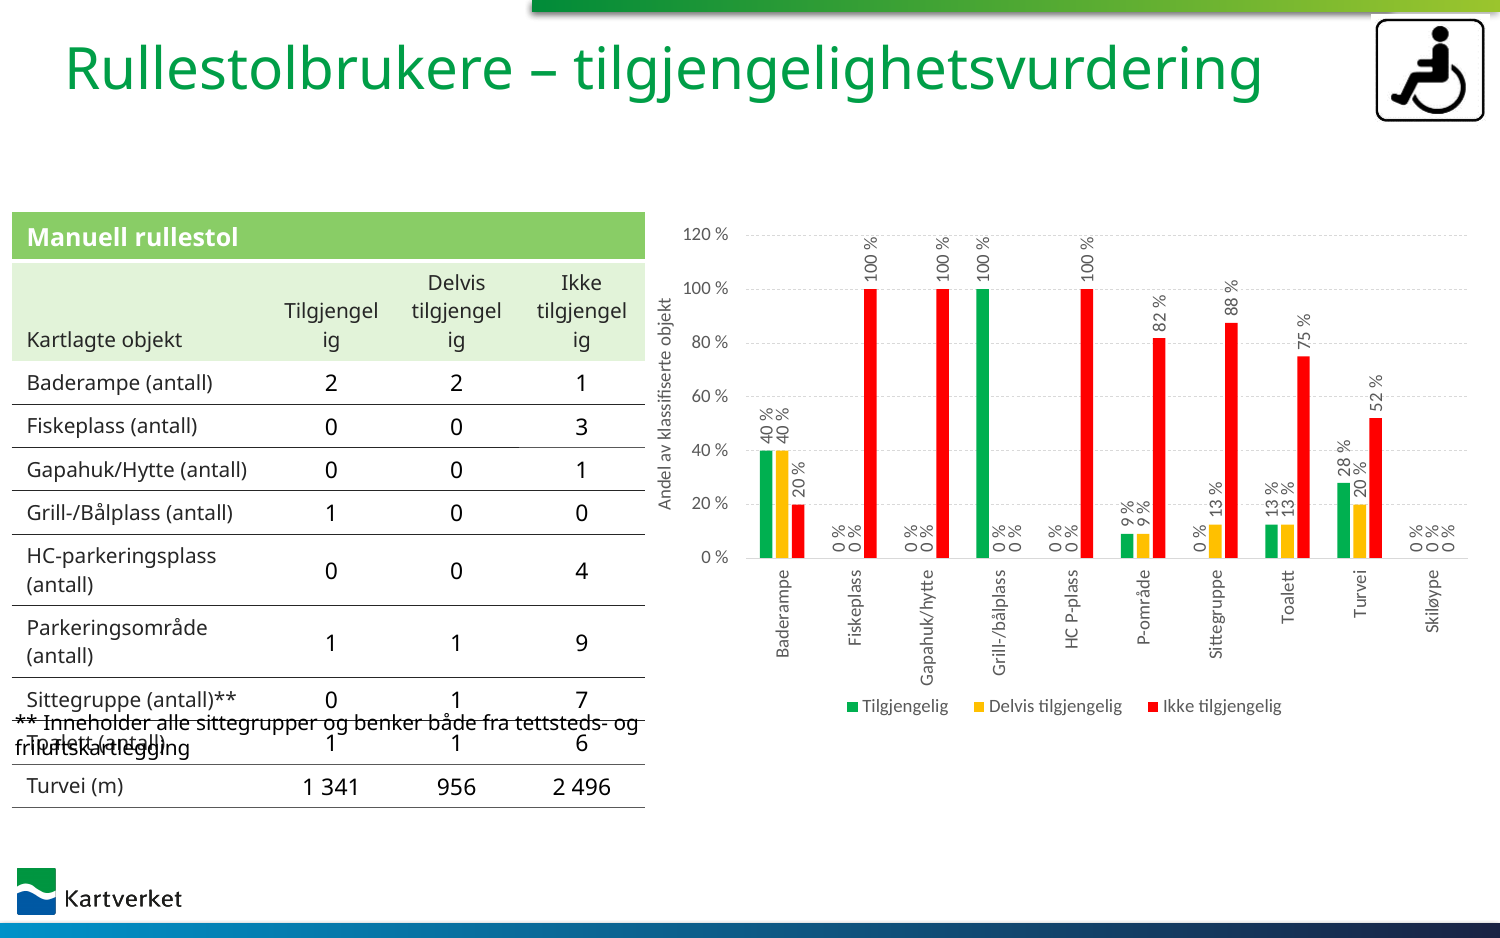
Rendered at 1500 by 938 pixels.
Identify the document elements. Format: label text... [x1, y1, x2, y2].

table_cell 1 341 [269, 768, 394, 807]
picture [1371, 13, 1491, 127]
table_cell 1 [269, 491, 394, 534]
picture [643, 218, 1480, 728]
table_cell 0 [269, 678, 394, 702]
table_cell 0 [394, 405, 519, 447]
table_cell 1 [519, 361, 638, 404]
table_cell 1 [394, 678, 519, 702]
table_cell Ikke tilgjengelig [519, 263, 638, 361]
table_cell 1 [269, 606, 394, 677]
table_cell Turvei (m) [12, 768, 269, 807]
table_cell Baderampe (antall) [12, 361, 269, 404]
table_cell 3 [519, 405, 638, 447]
table_cell Sittegruppe (antall)** [12, 678, 269, 702]
table_cell Fiskeplass (antall) [12, 405, 269, 447]
table_cell 1 [394, 606, 519, 677]
table_cell 0 [269, 448, 394, 490]
text_box ** Inneholder alle sittegrupper og benker både fra tettsteds- og friluftskartlegging [0, 702, 745, 768]
table_cell 956 [394, 768, 519, 807]
table_cell 7 [519, 678, 638, 702]
text_box Rullestolbrukere – tilgjengelighetsvurdering [49, 12, 1372, 109]
table_cell Kartlagte objekt [12, 263, 269, 361]
table_cell 1 [519, 448, 638, 490]
table_cell 0 [269, 405, 394, 447]
table_header Manuell rullestol [12, 212, 645, 259]
table_cell 2 [269, 361, 394, 404]
table_cell 0 [394, 448, 519, 490]
table_cell Delvis tilgjengelig [394, 263, 519, 361]
table_cell 0 [519, 491, 638, 534]
table_cell 0 [394, 491, 519, 534]
table_cell 9 [519, 606, 638, 677]
table_cell 4 [519, 535, 638, 605]
table_cell HC-parkeringsplass (antall) [12, 535, 269, 605]
table_cell Tilgjengelig [269, 263, 394, 361]
table_cell 0 [269, 535, 394, 605]
table_cell 2 496 [519, 768, 645, 807]
table_cell Gapahuk/Hytte (antall) [12, 448, 269, 490]
table_cell 0 [394, 535, 519, 605]
table_cell 2 [394, 361, 519, 404]
table_cell Grill-/Bålplass (antall) [12, 491, 269, 534]
table_cell Parkeringsområde (antall) [12, 606, 269, 677]
